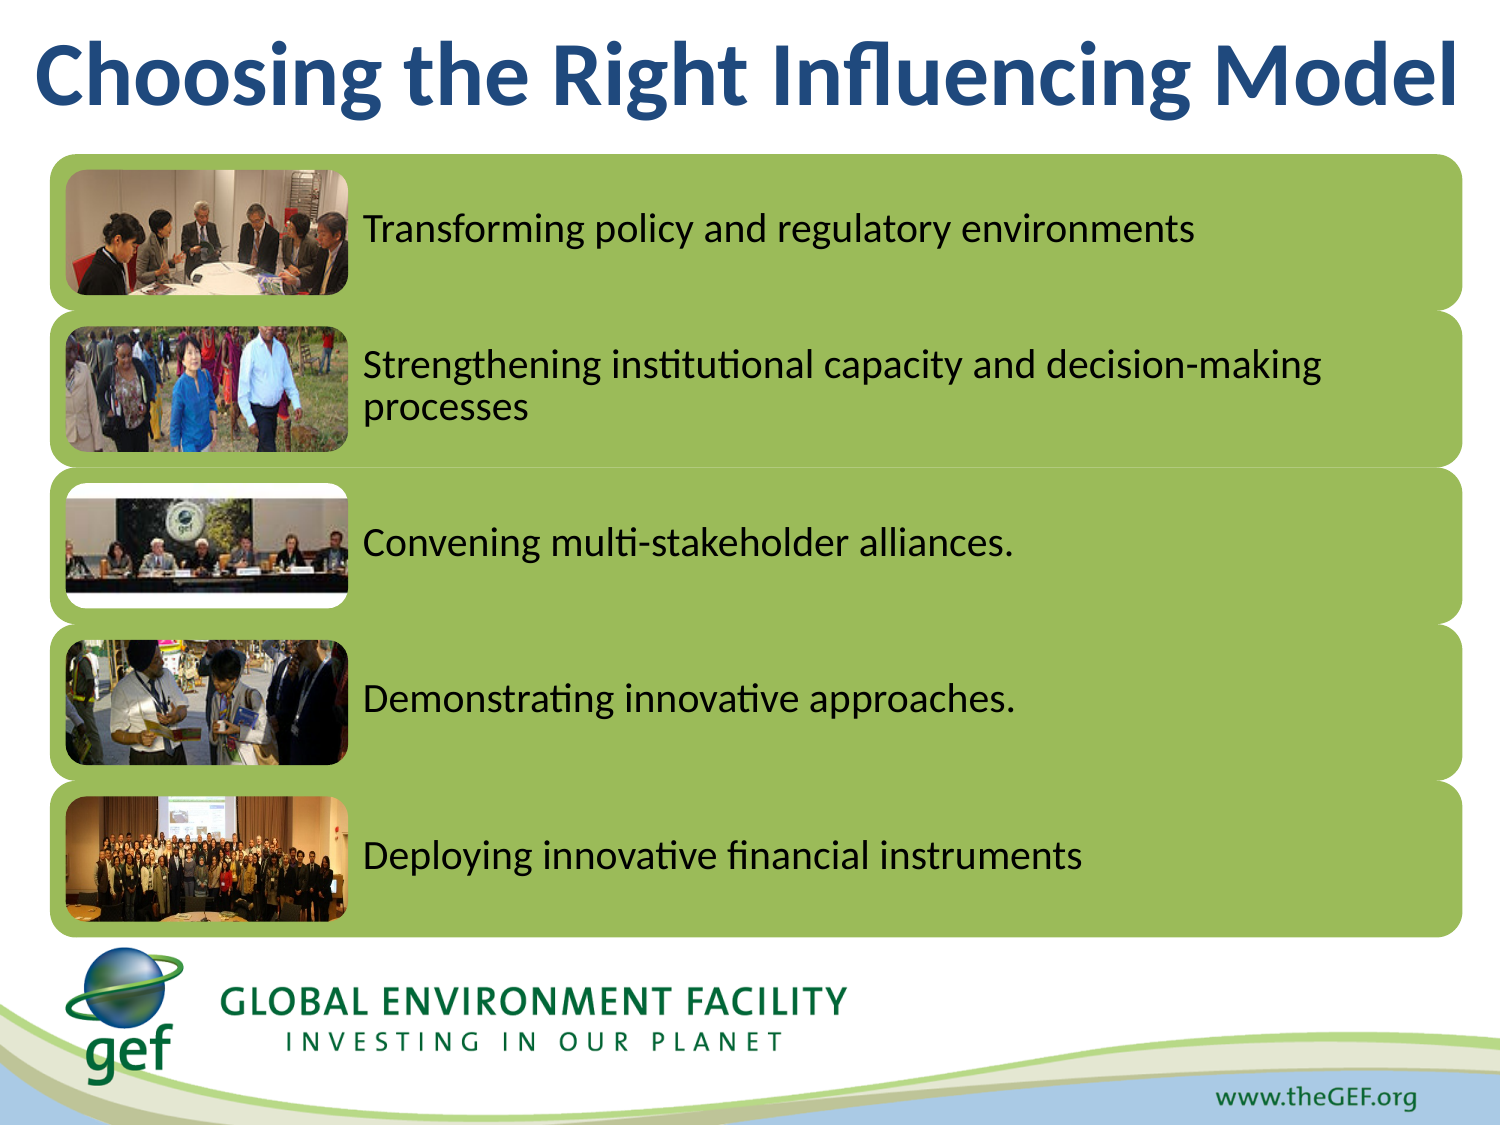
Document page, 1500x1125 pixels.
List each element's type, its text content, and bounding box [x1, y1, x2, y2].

picture [0, 920, 1500, 1125]
title Choosing the Right Influencing Model [0, 0, 1499, 163]
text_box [49, 153, 1463, 938]
